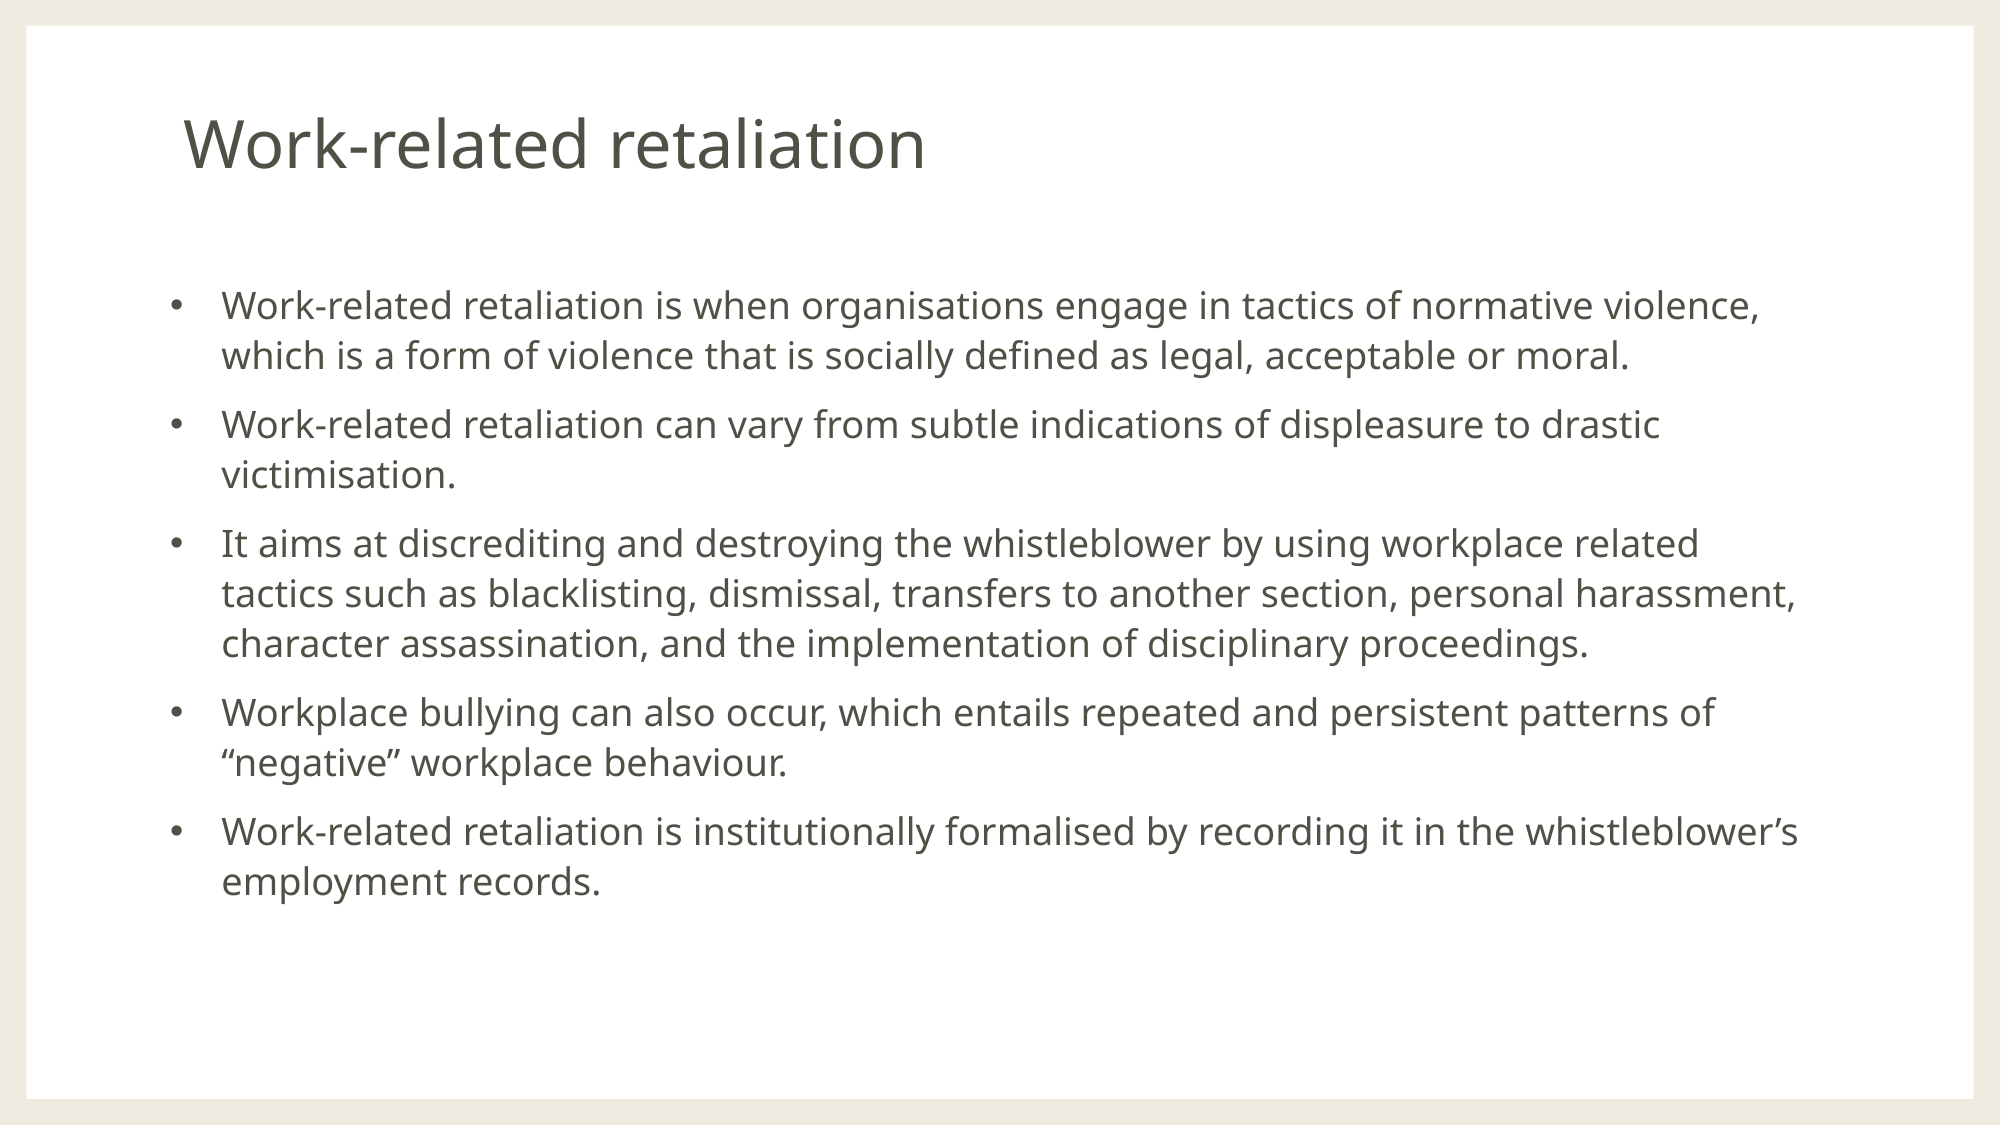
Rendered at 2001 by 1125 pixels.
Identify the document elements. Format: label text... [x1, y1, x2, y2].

list Work-related retaliation is when organisations engage in tactics of normative violence, which is a form of violence that is socially defined as legal, acceptable or moral. Work-related retaliation can vary from subtle indications of displeasure to drastic victimisation. It aims at discrediting and destroying the whistleblower by using workplace related tactics such as blacklisting, dismissal, transfers to another section, personal harassment, character assassination, and the implementation of disciplinary proceedings. Workplace bullying can also occur, which entails repeated and persistent patterns of “negative” workplace behaviour. Work-related retaliation is institutionally formalised by recording it in the whistleblower’s employment records. [155, 269, 1818, 921]
title Work-related retaliation [168, 57, 1832, 270]
